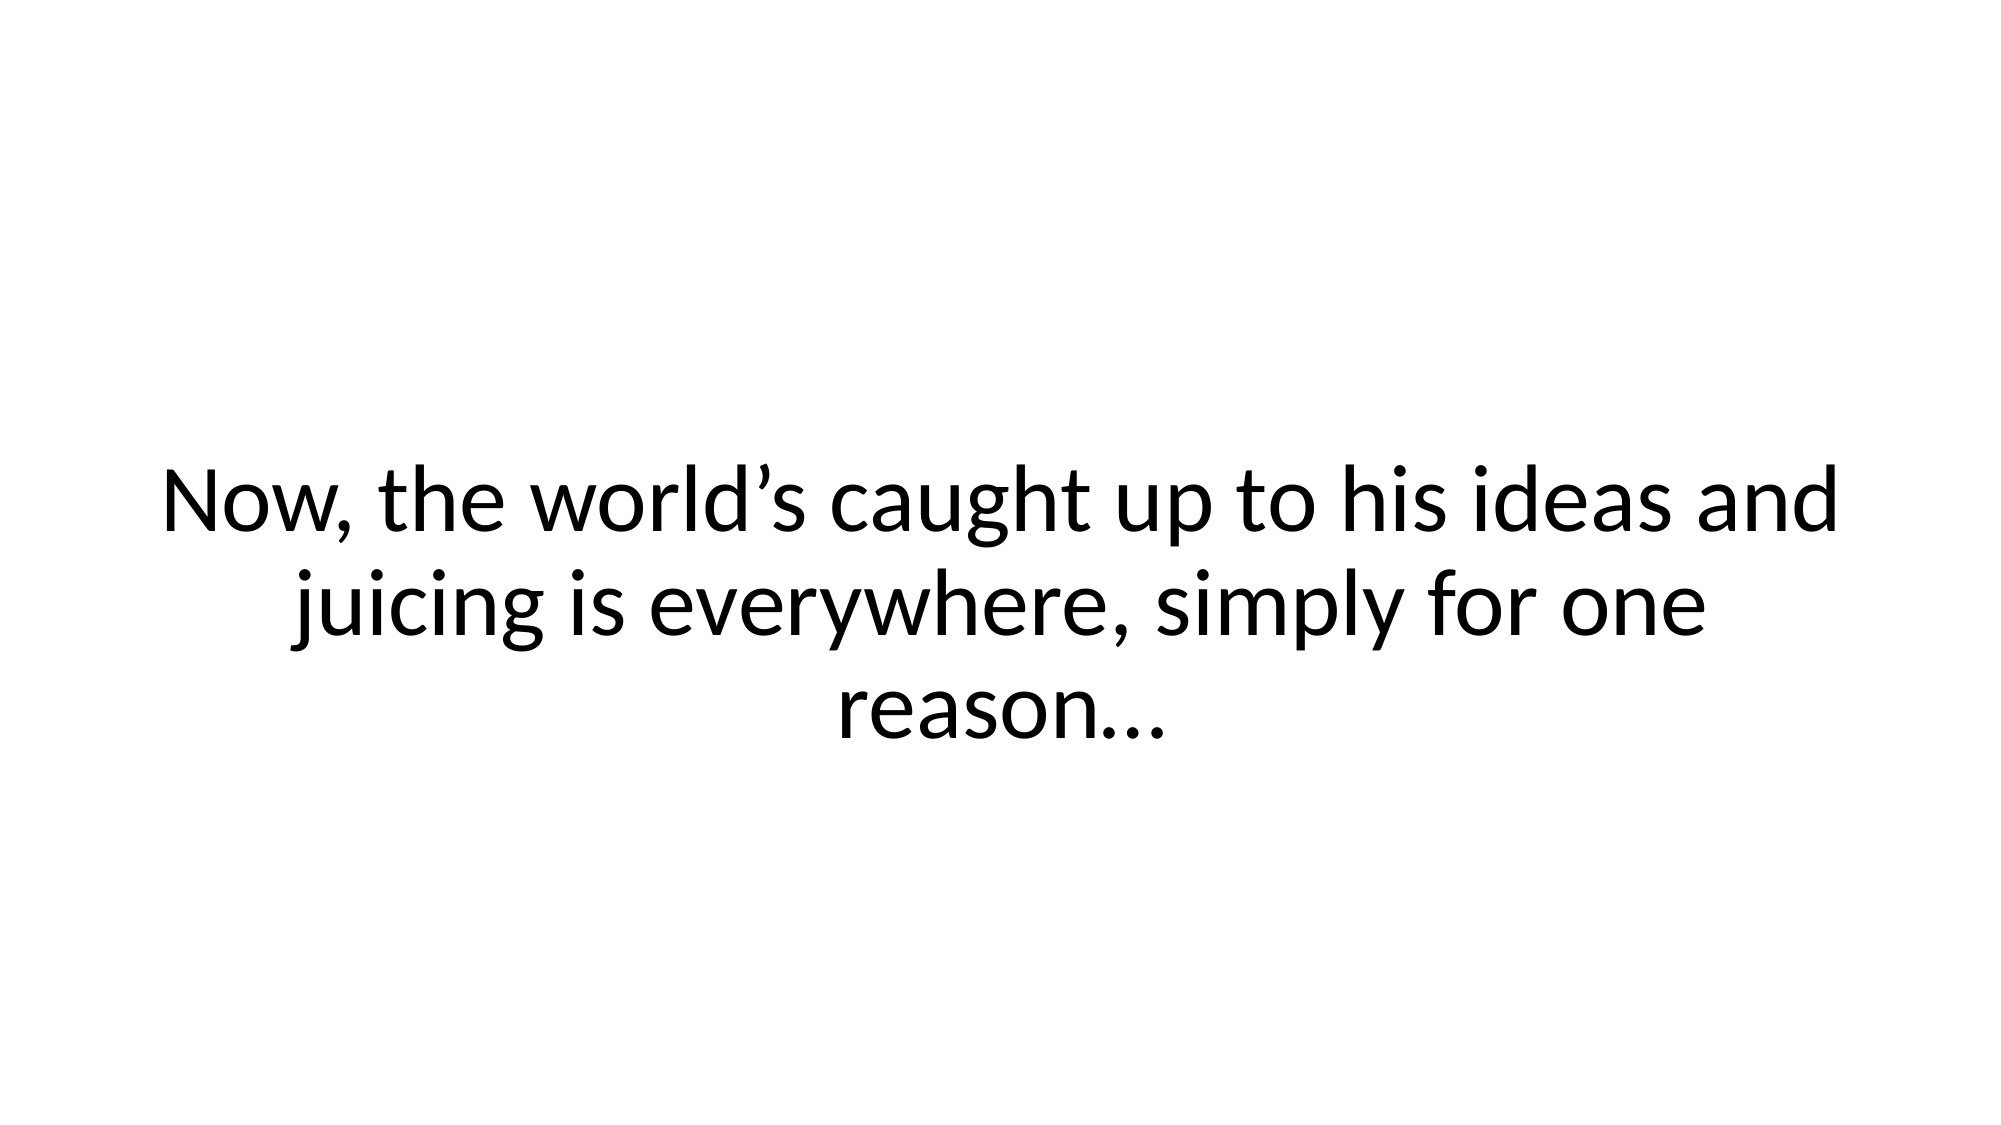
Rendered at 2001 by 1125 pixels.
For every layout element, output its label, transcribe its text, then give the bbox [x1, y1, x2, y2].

list Now, the world’s caught up to his ideas and juicing is everywhere, simply for one reason… [139, 441, 1865, 990]
